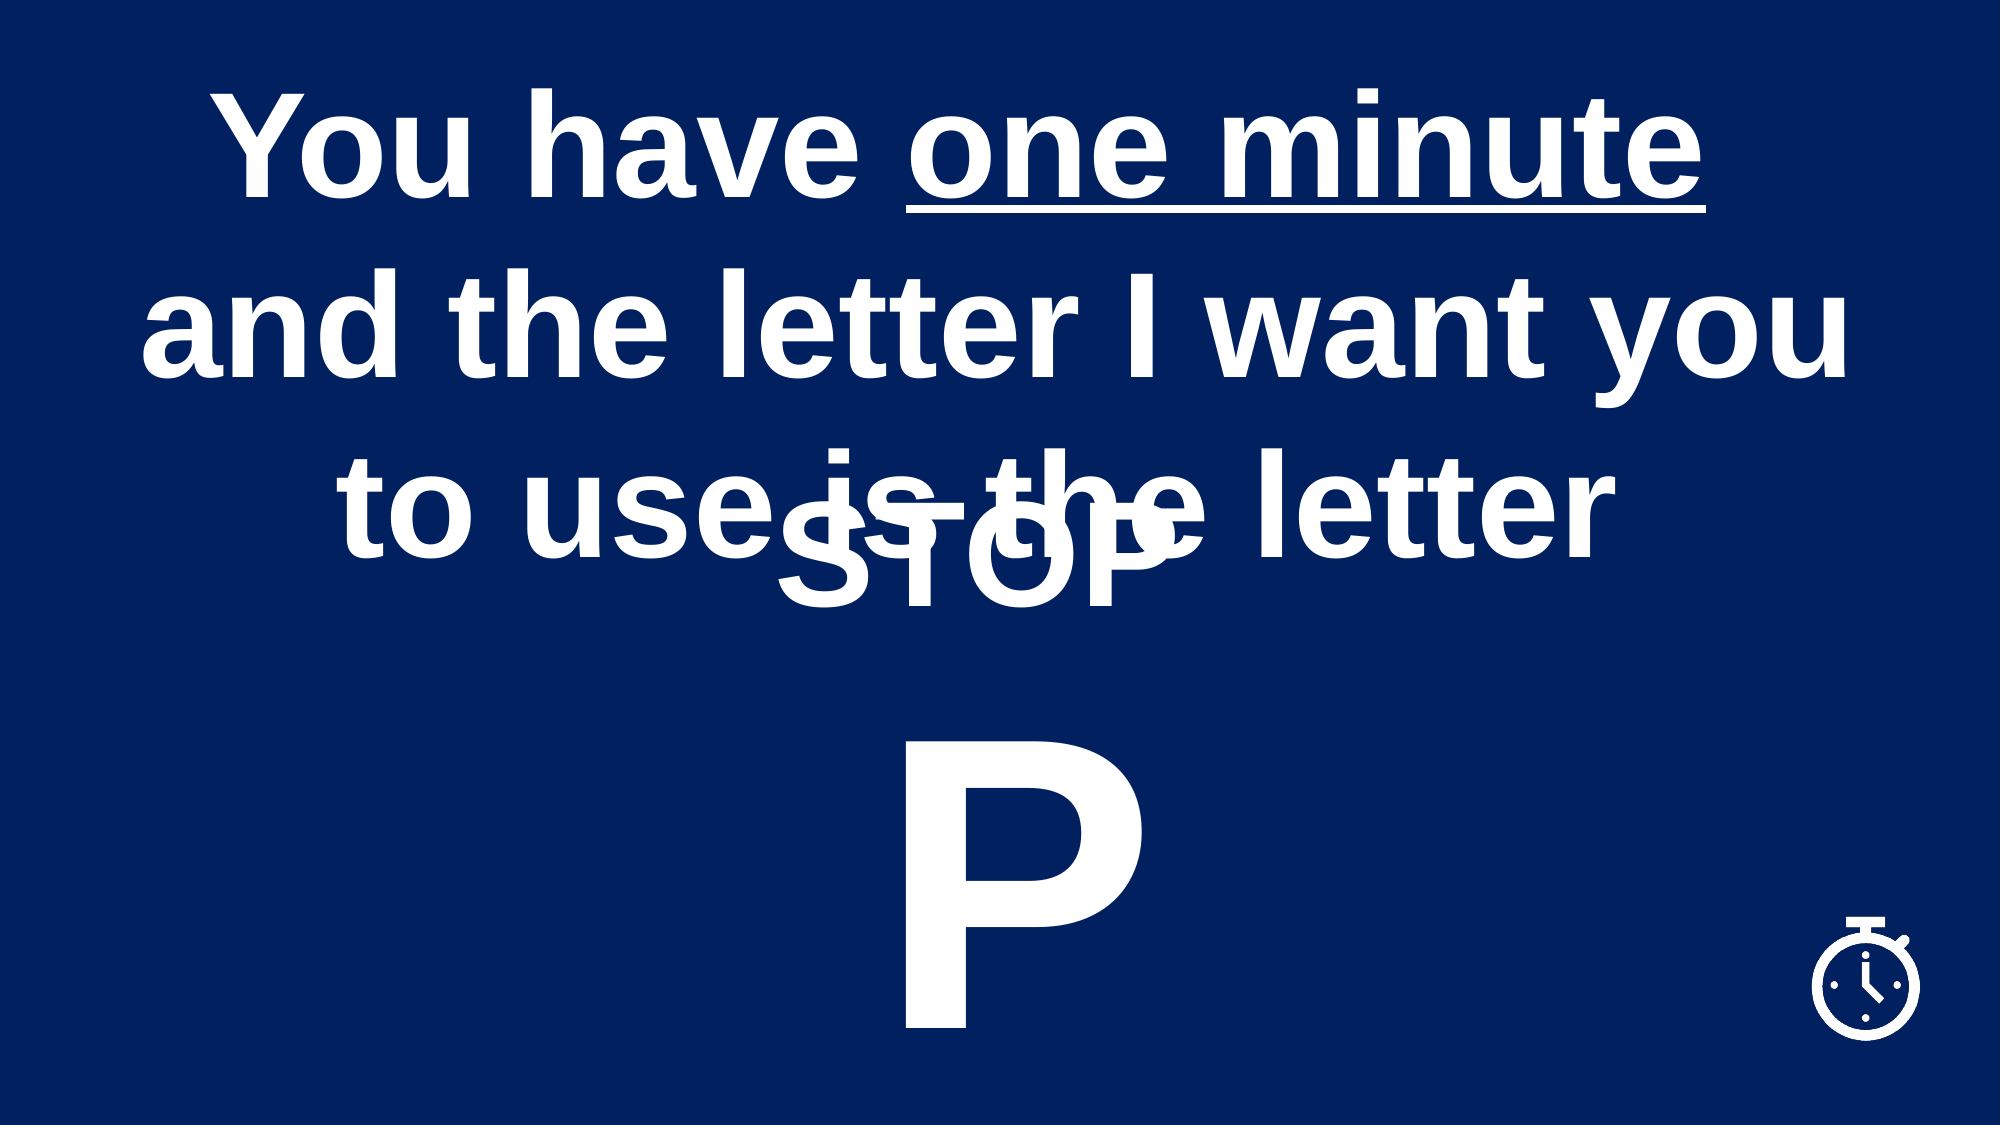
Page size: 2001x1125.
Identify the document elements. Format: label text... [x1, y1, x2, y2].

text_box STOP [759, 448, 1196, 644]
text_box You have one minute and the letter I want you to use is the letter [41, 39, 1914, 775]
picture [1790, 903, 1941, 1054]
text_box P [863, 604, 1172, 1120]
